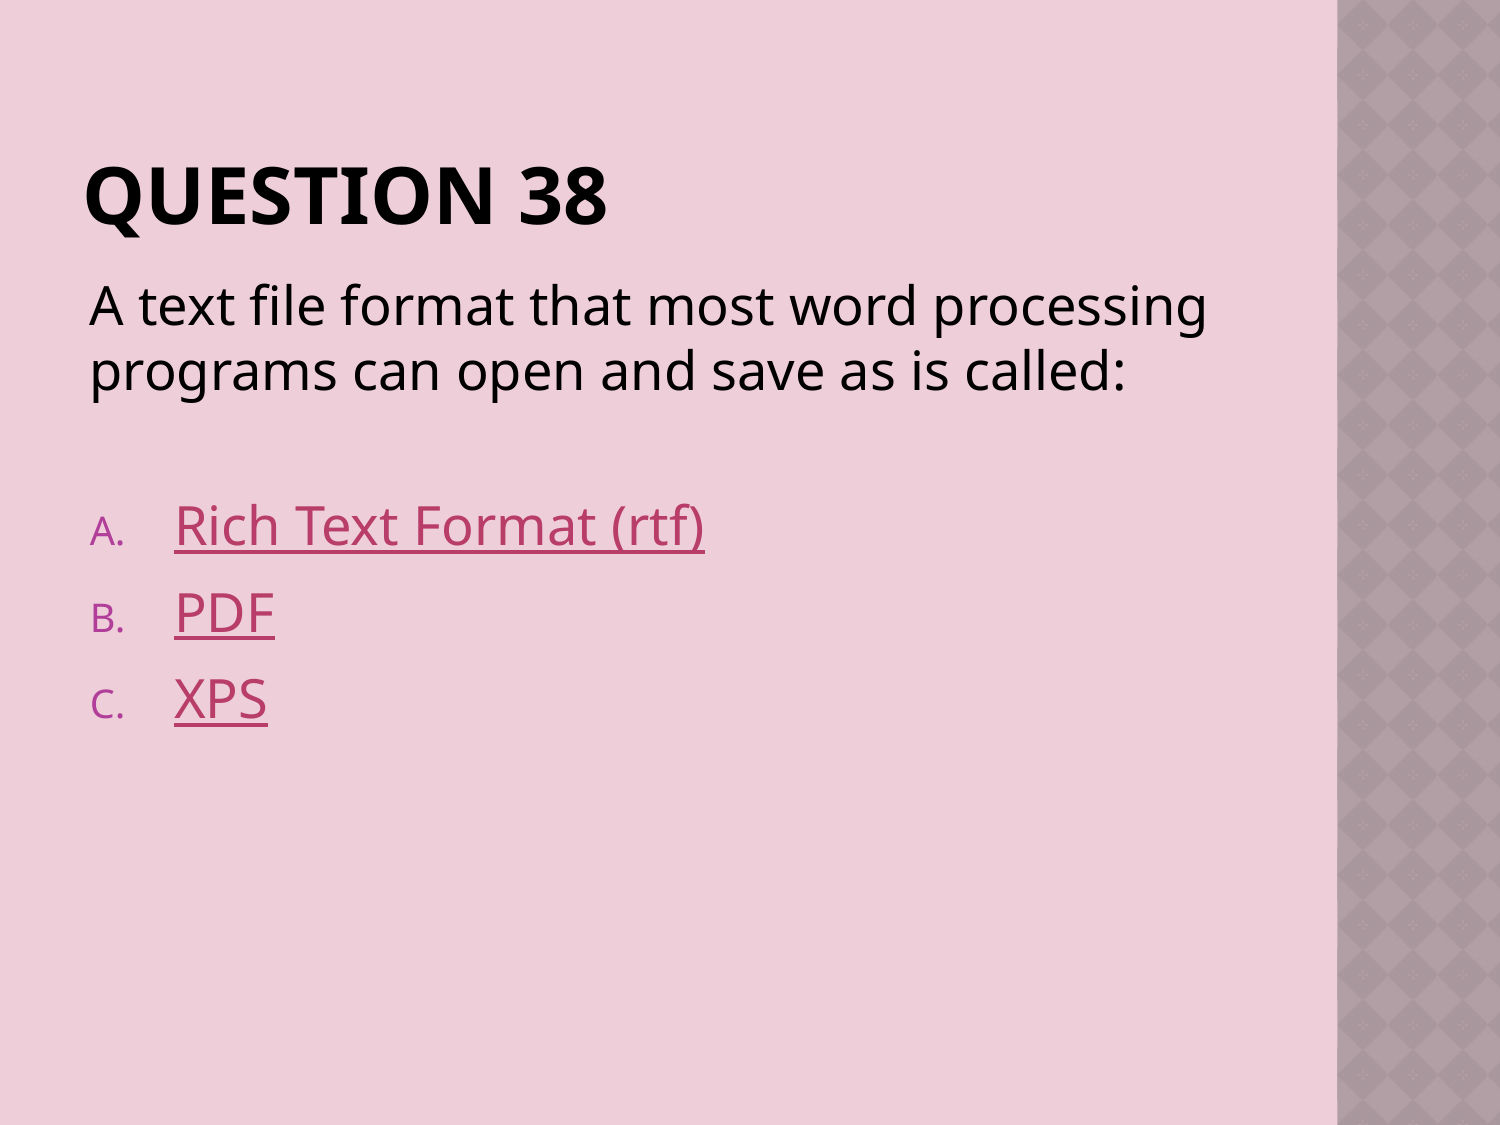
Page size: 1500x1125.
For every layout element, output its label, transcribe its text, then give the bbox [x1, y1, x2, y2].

title Question 38 [75, 52, 1263, 240]
list A text file format that most word processing programs can open and save as is called: Rich Text Format (rtf) PDF XPS [75, 264, 1263, 1059]
